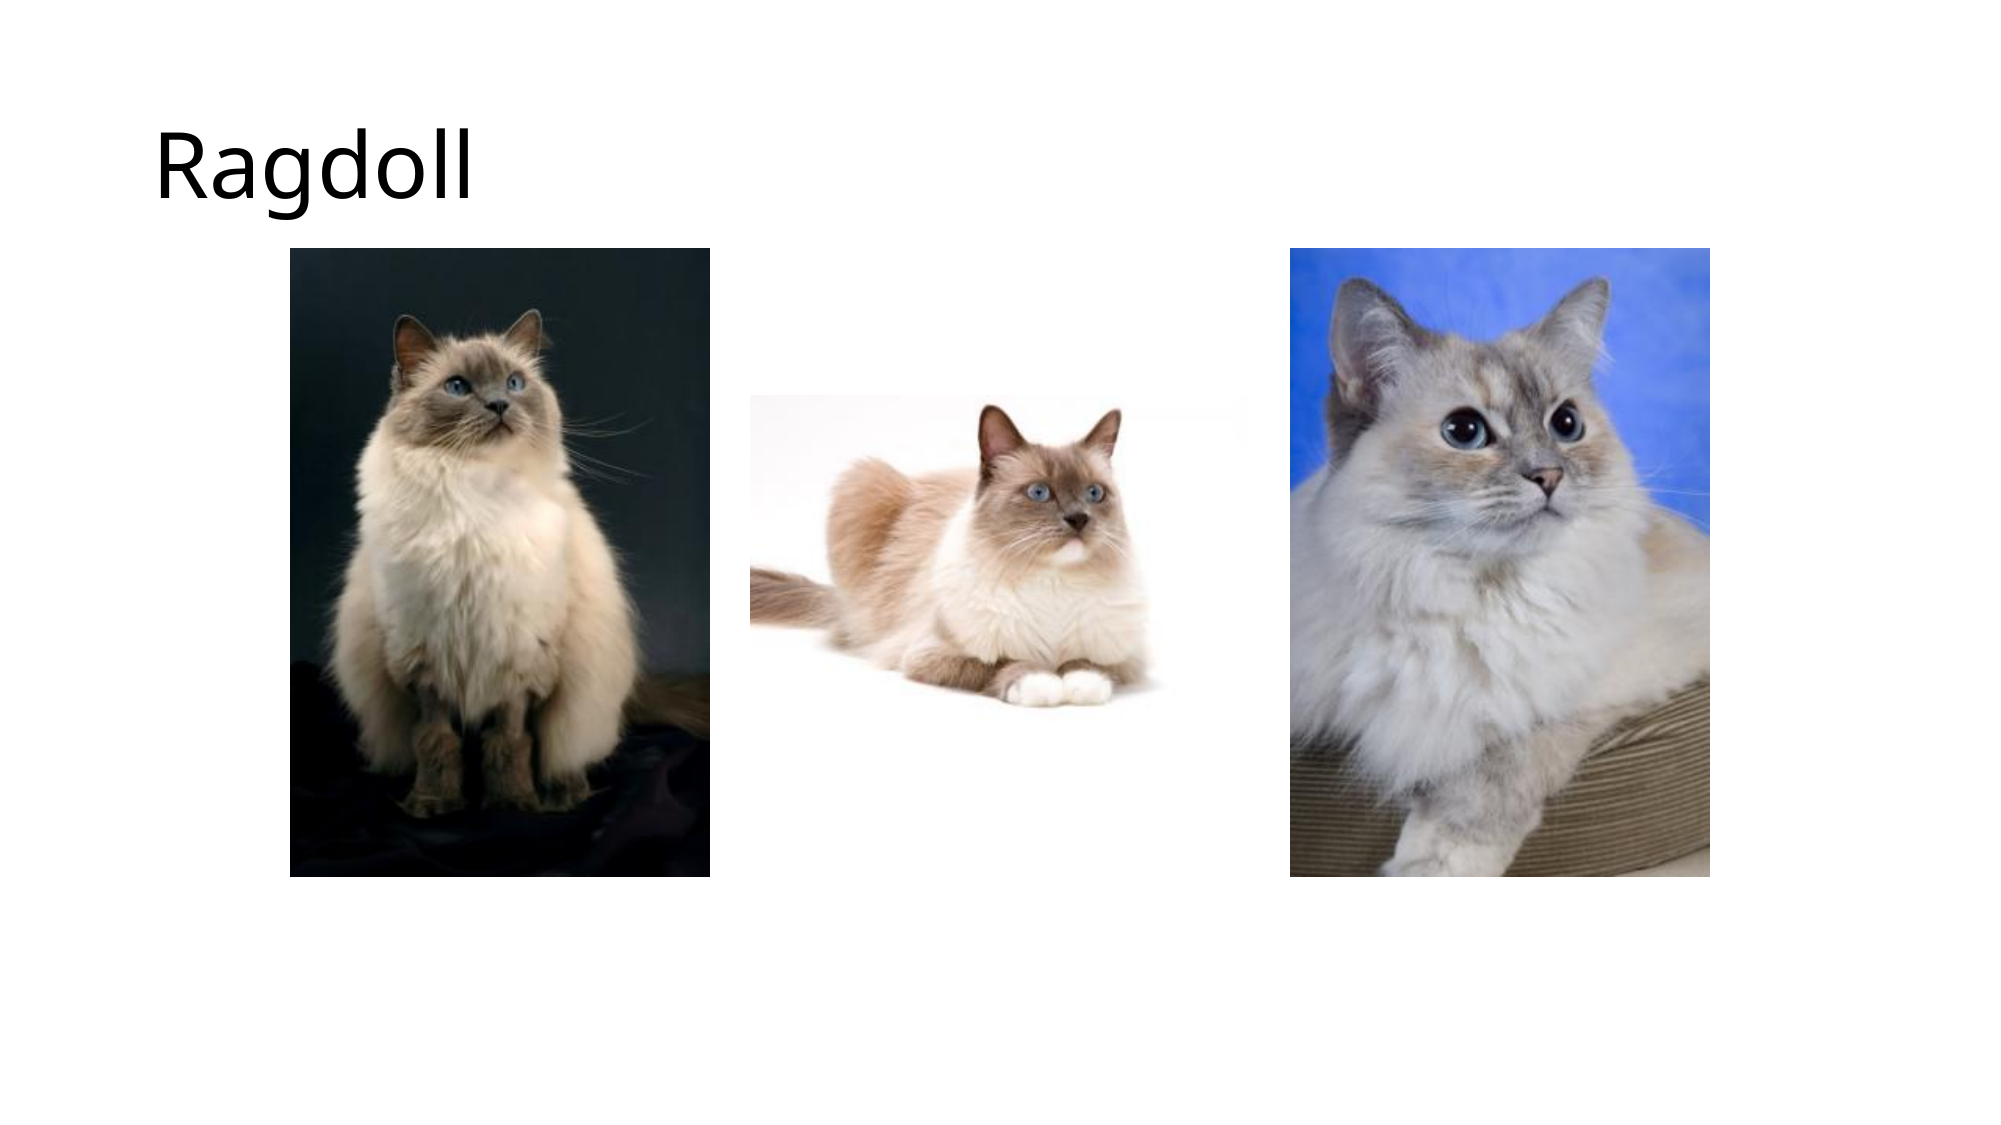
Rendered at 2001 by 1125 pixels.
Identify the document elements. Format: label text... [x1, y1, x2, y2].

title Ragdoll [137, 59, 1863, 278]
picture [749, 395, 1250, 730]
picture [1290, 248, 1710, 877]
picture [290, 248, 710, 877]
